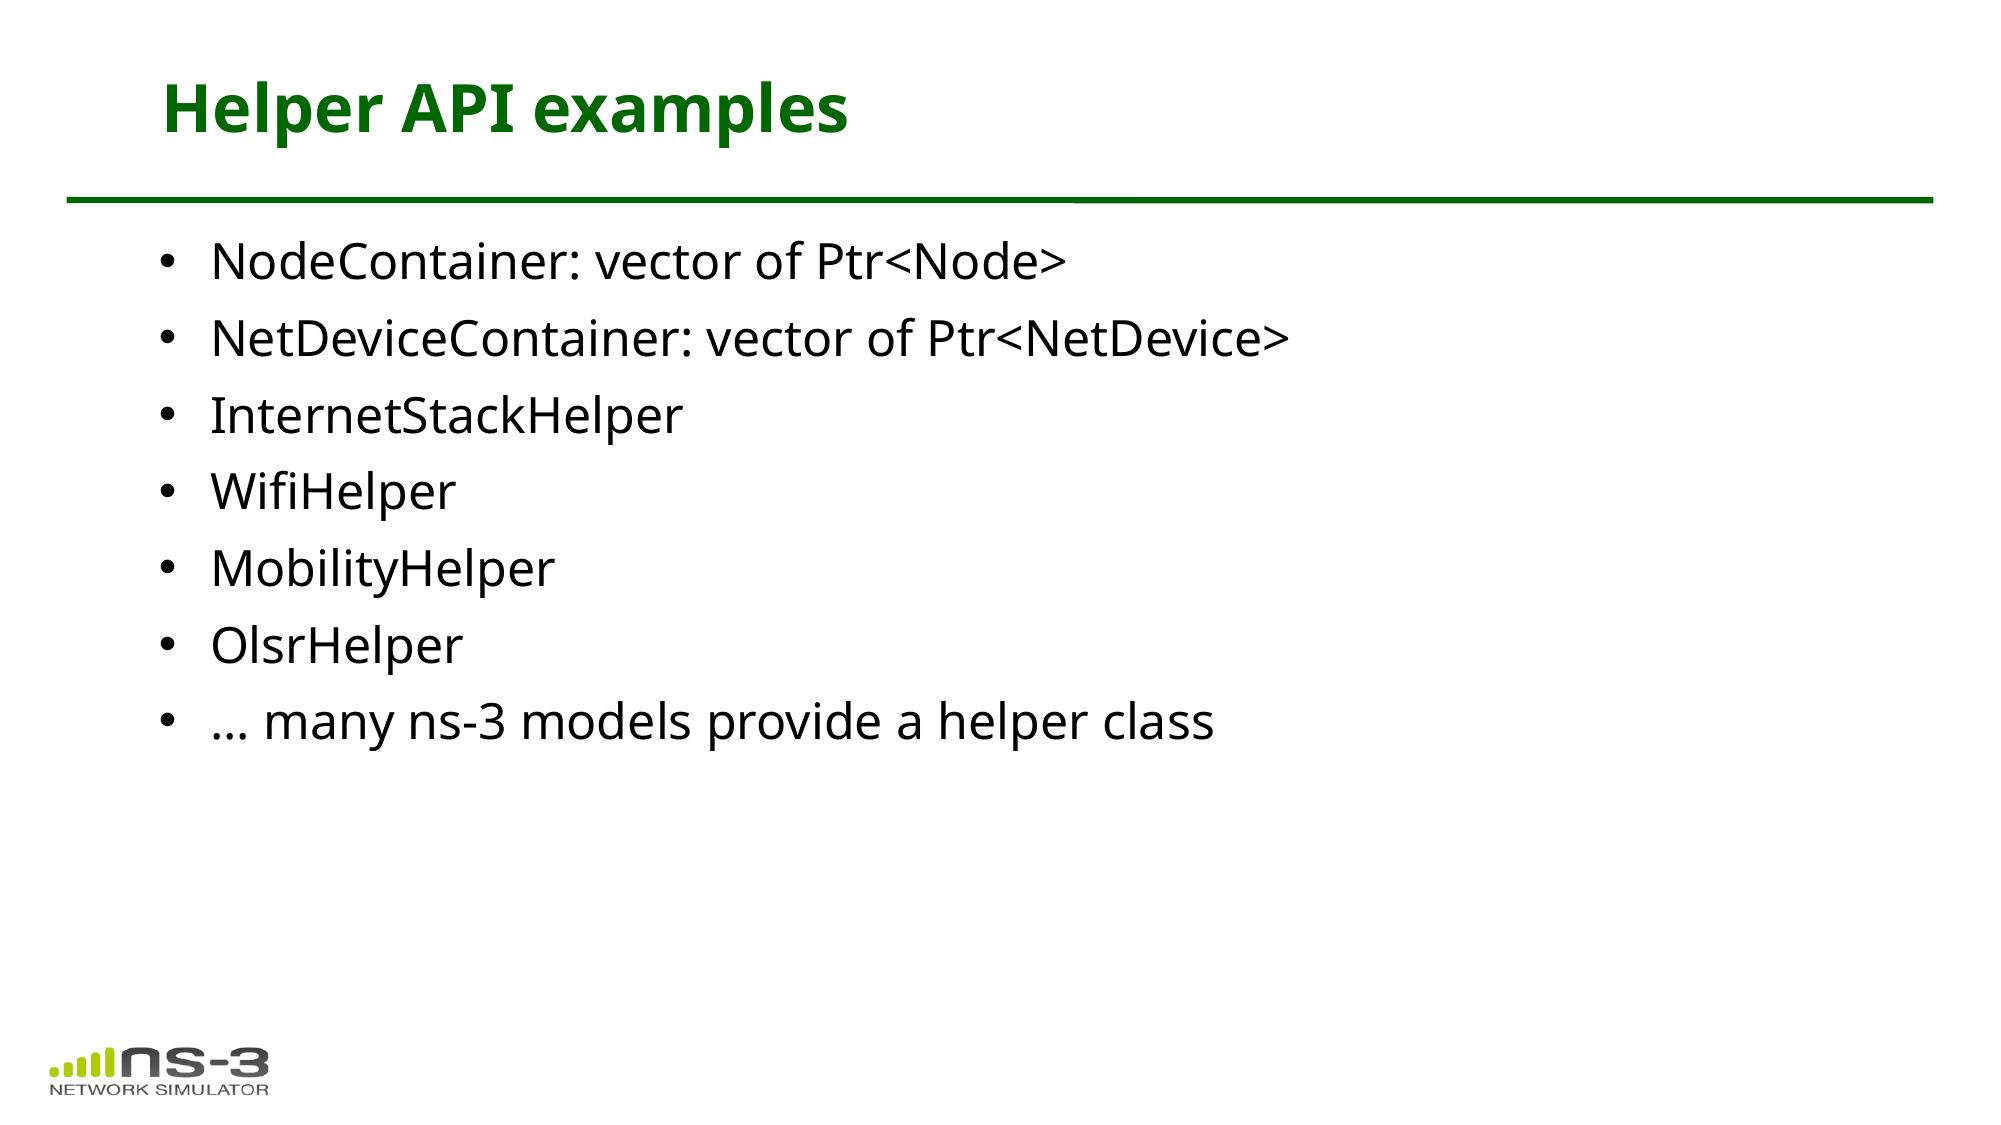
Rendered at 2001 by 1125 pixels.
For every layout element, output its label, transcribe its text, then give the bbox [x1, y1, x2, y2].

picture [33, 1017, 284, 1125]
list NodeContainer: vector of Ptr<Node> NetDeviceContainer: vector of Ptr<NetDevice> InternetStackHelper WifiHelper MobilityHelper OlsrHelper ... many ns-3 models provide a helper class [143, 221, 1938, 954]
list Helper API examples [146, 62, 1938, 155]
